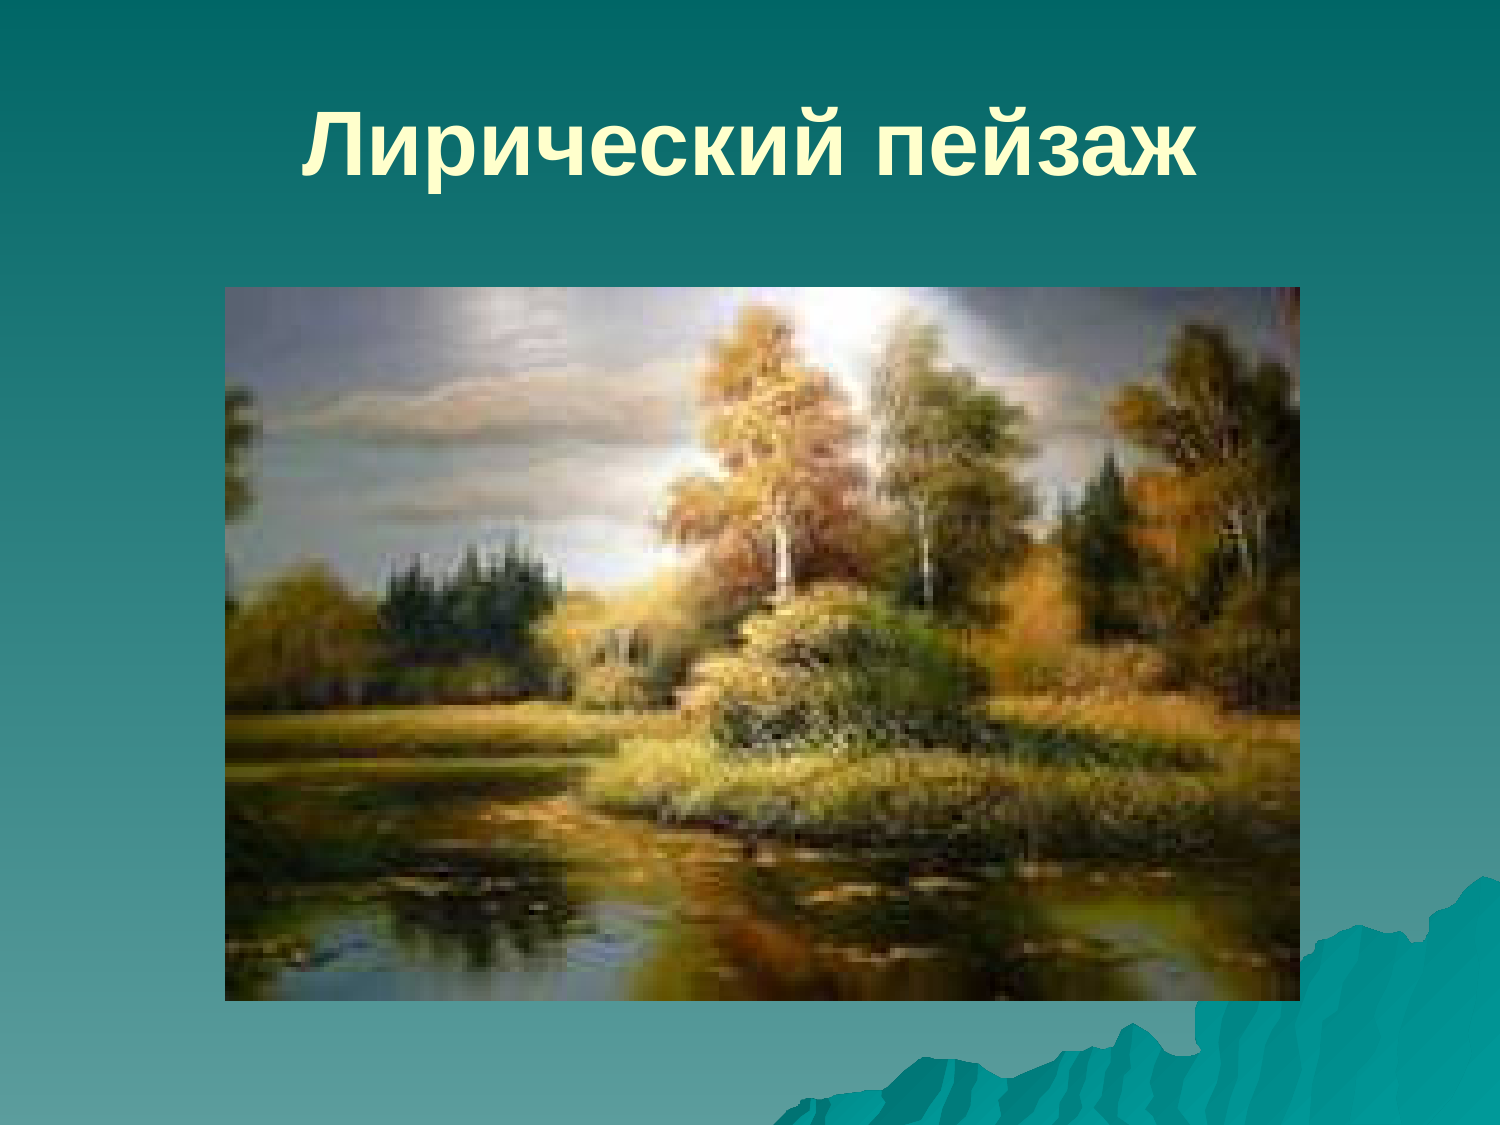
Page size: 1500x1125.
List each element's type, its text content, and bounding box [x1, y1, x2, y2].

title Лирический пейзаж [75, 45, 1425, 233]
picture [224, 287, 1301, 1002]
